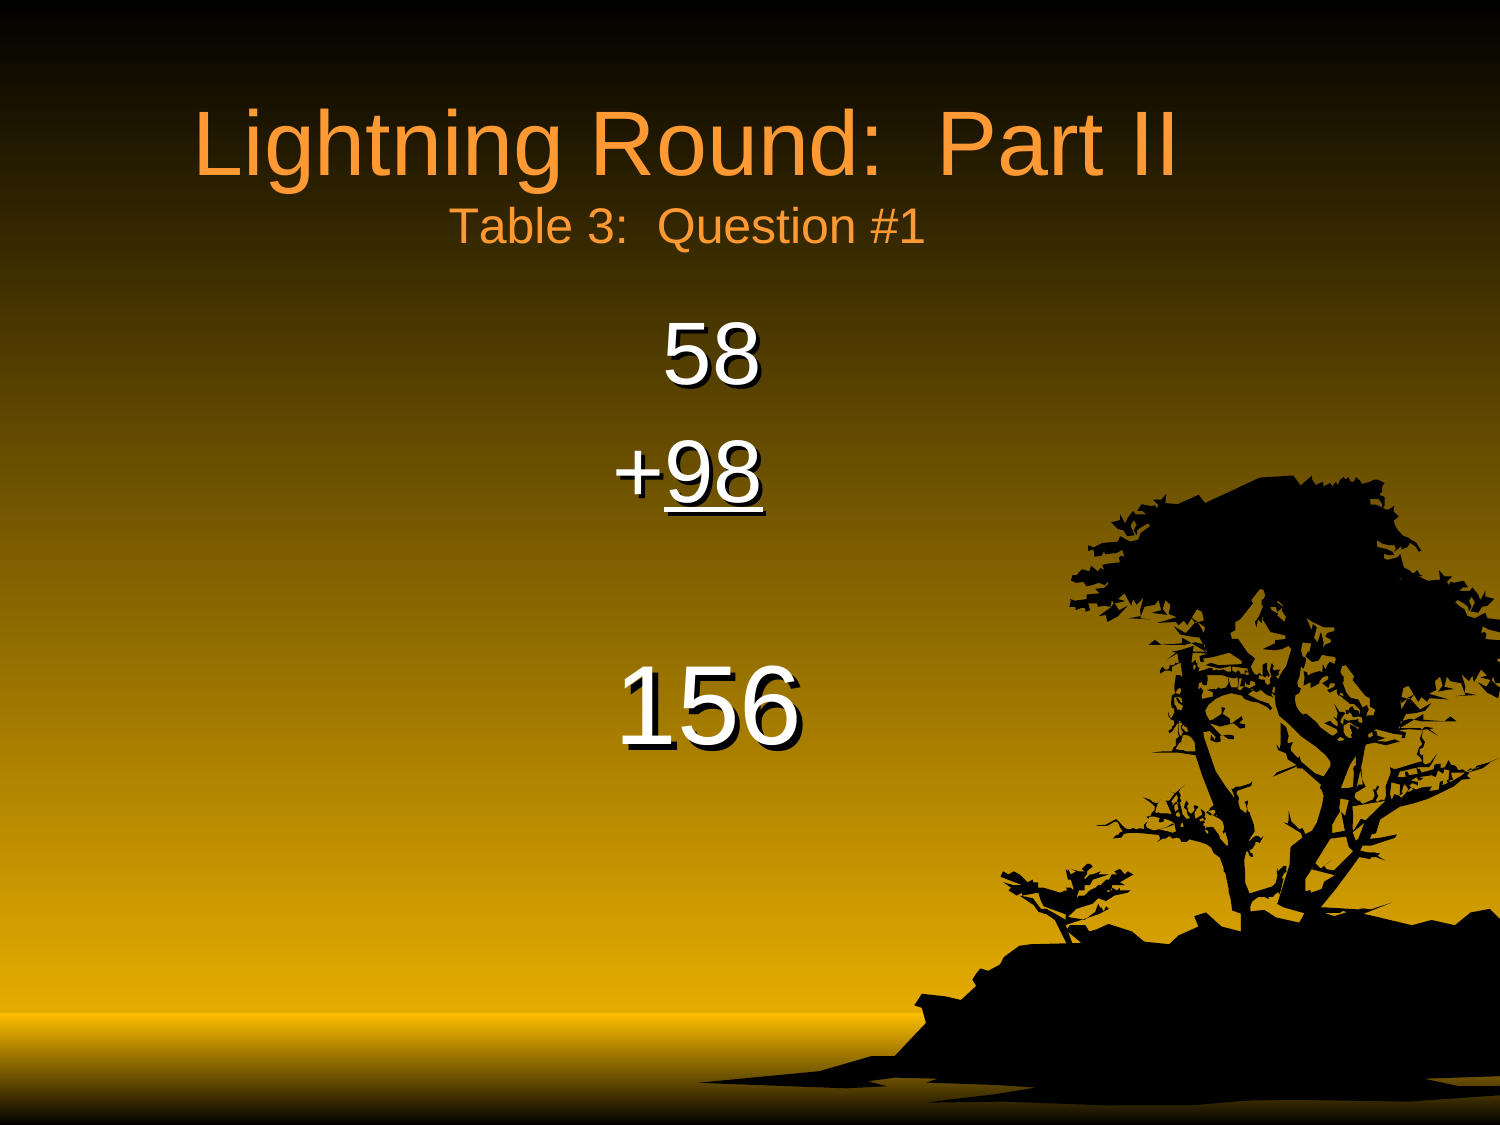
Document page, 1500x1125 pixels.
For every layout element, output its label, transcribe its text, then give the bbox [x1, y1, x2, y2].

text_box 156 [600, 624, 875, 776]
title Lightning Round: Part II Table 3: Question #1 [50, 74, 1325, 263]
list 58 +98 [50, 299, 1325, 650]
